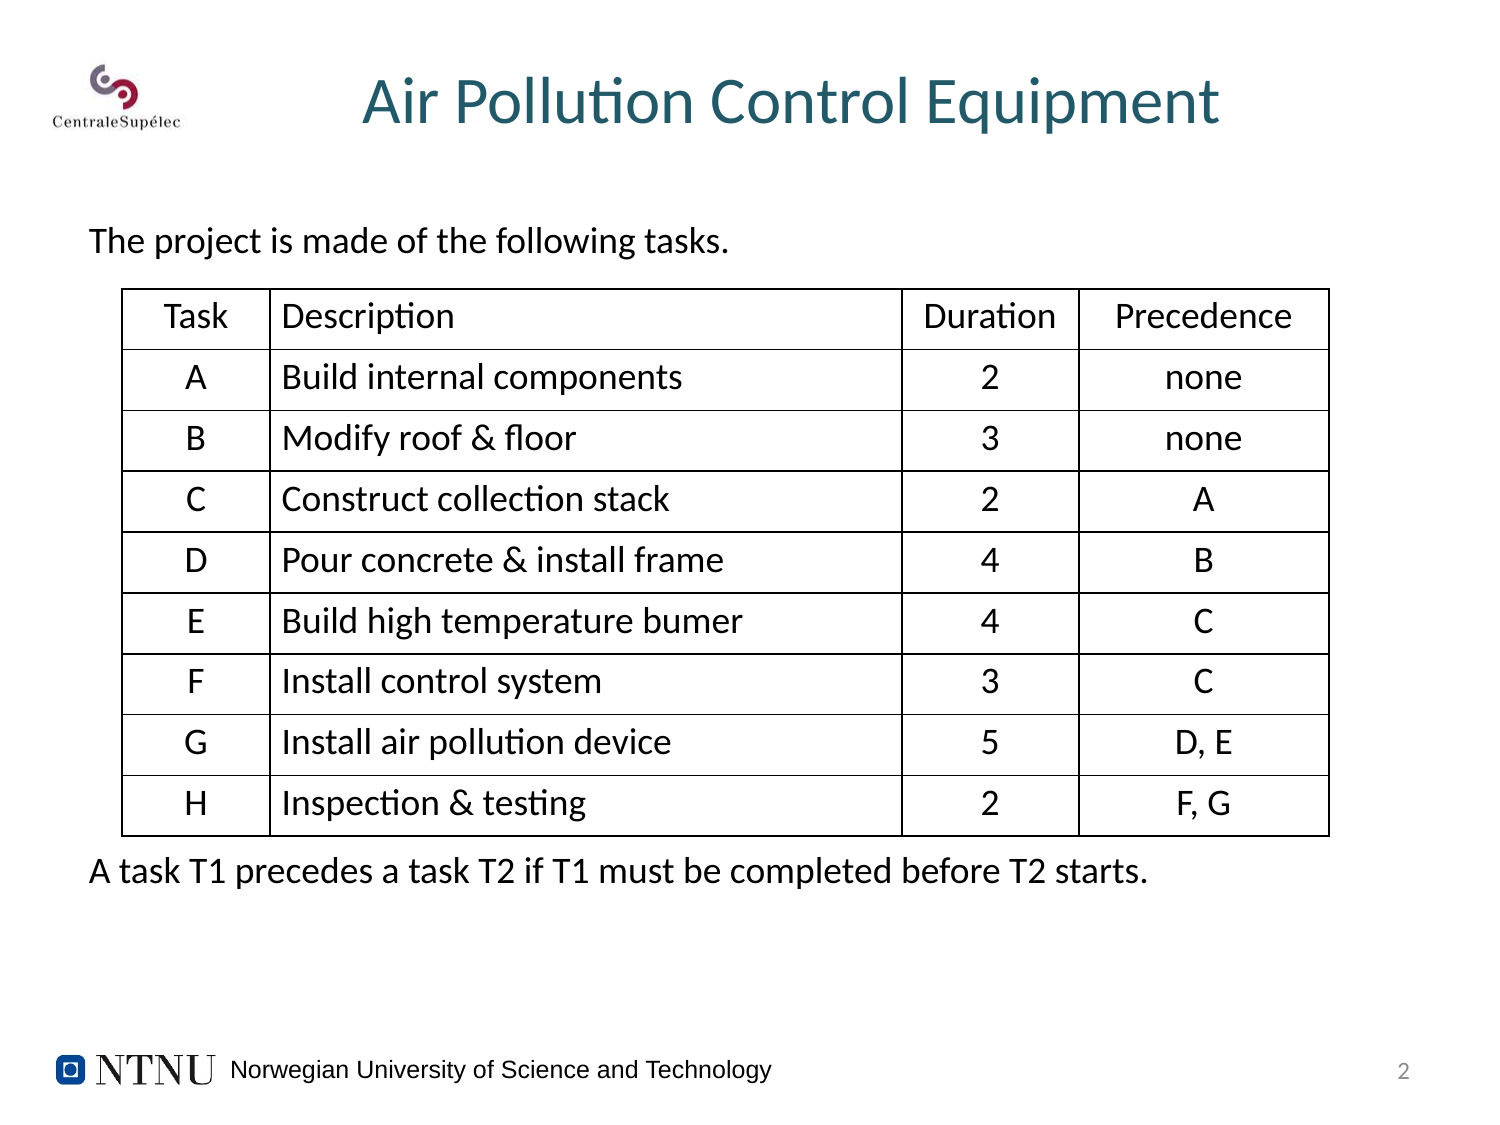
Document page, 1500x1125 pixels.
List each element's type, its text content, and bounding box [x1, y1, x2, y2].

picture [43, 42, 191, 153]
table_cell 2 [903, 776, 1078, 835]
table_cell 3 [903, 655, 1078, 714]
table_cell C [1080, 655, 1328, 714]
table_header Description [271, 290, 901, 349]
table_cell E [123, 594, 269, 653]
table_header Task [123, 290, 269, 349]
table_cell 5 [903, 715, 1078, 775]
table_cell Install control system [271, 655, 901, 714]
table_cell 4 [903, 594, 1078, 653]
table_cell Inspection & testing [271, 776, 901, 835]
table_cell 2 [903, 350, 1078, 410]
slide_number 2 [1328, 1039, 1425, 1100]
table_cell C [1080, 594, 1328, 653]
table_cell Install air pollution device [271, 715, 901, 775]
table_cell none [1080, 411, 1328, 470]
table_cell G [123, 715, 269, 775]
table_cell 4 [903, 533, 1078, 592]
table_header Duration [903, 290, 1078, 349]
table_cell B [123, 411, 269, 470]
list The project is made of the following tasks. A task T1 precedes a task T2 if T1 must be completed before T2 starts. [73, 208, 1425, 1005]
table_cell Build high temperature bumer [271, 594, 901, 653]
table_cell F [123, 655, 269, 714]
table_cell F, G [1080, 776, 1328, 835]
table_cell D, E [1080, 715, 1328, 775]
table_header Precedence [1080, 290, 1328, 349]
table_cell C [123, 472, 269, 531]
table_cell none [1080, 350, 1328, 410]
table_cell D [123, 533, 269, 592]
table_cell Modify roof & floor [271, 411, 901, 470]
table_cell Construct collection stack [271, 472, 901, 531]
table_cell B [1080, 533, 1328, 592]
table_cell A [123, 350, 269, 410]
picture [55, 1054, 216, 1085]
table_cell Pour concrete & install frame [271, 533, 901, 592]
title Air Pollution Control Equipment [159, 45, 1425, 149]
table_cell Build internal components [271, 350, 901, 410]
table_cell A [1080, 472, 1328, 531]
table_cell 2 [903, 472, 1078, 531]
table_cell H [123, 776, 269, 835]
table_cell 3 [903, 411, 1078, 470]
